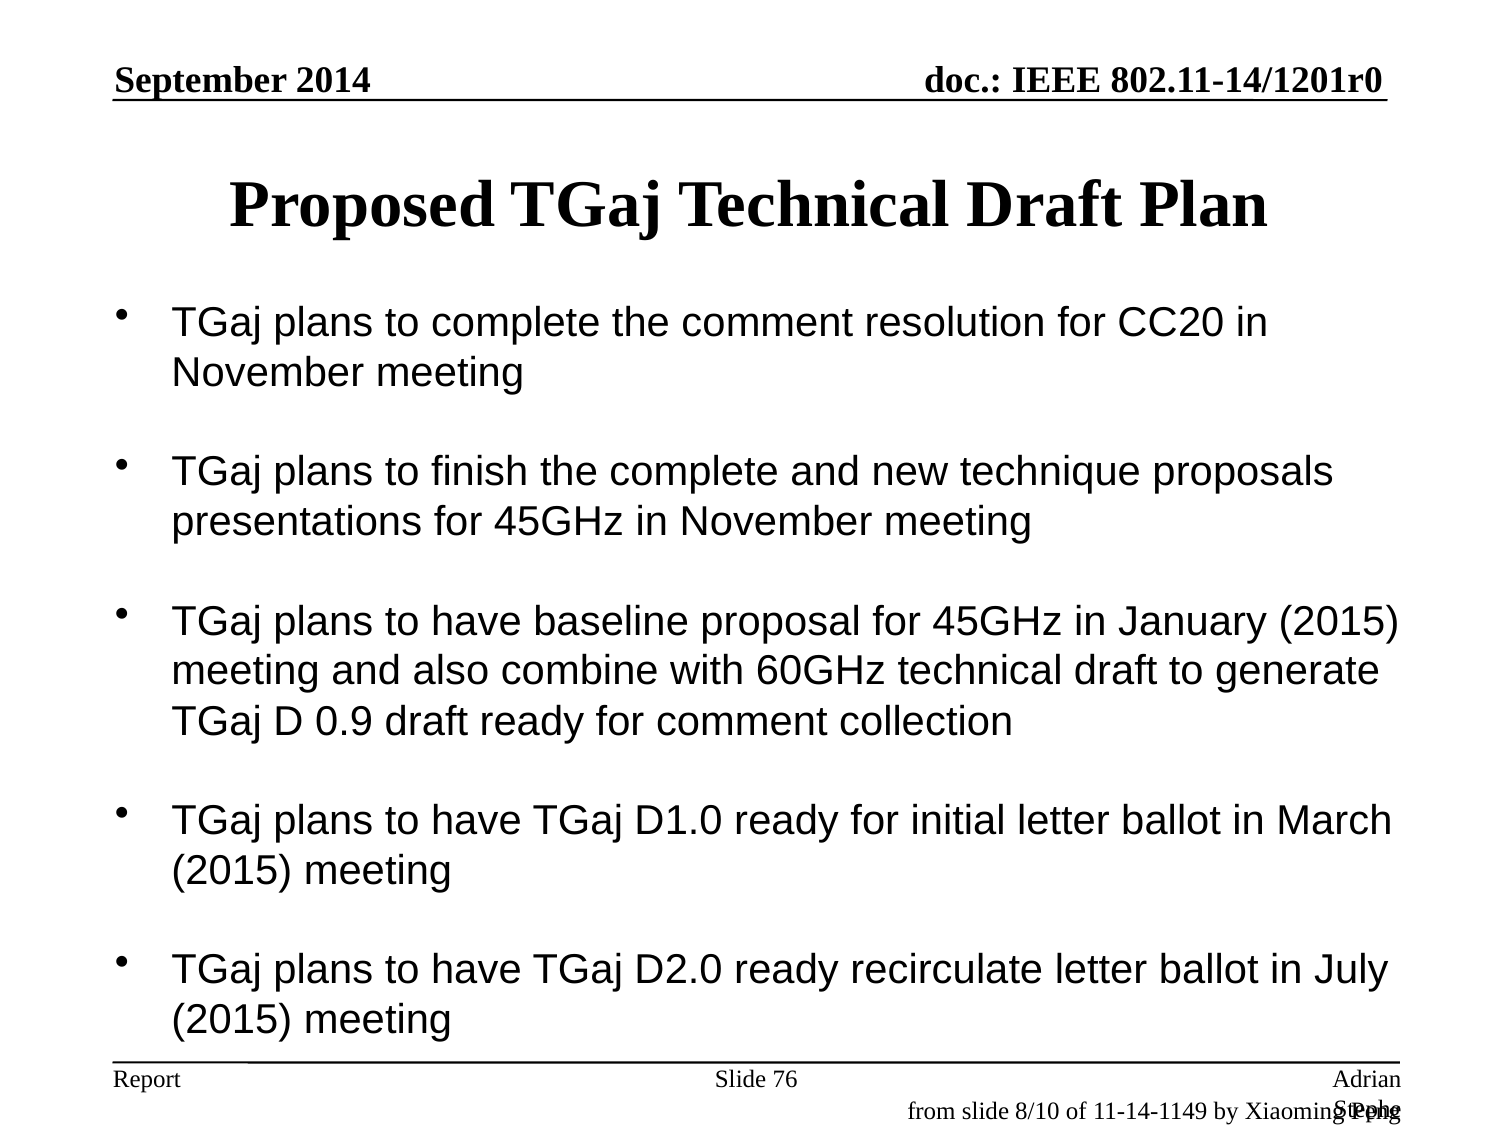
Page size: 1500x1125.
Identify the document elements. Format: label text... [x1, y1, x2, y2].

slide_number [114, 54, 374, 101]
footer Adrian Stephens, Intel Corporation [1324, 1061, 1402, 1087]
title Proposed TGaj Technical Draft Plan [112, 112, 1388, 287]
list TGaj plans to complete the comment resolution for CC20 in November meeting TGaj plans to finish the complete and new technique proposals presentations for 45GHz in November meeting TGaj plans to have baseline proposal for 45GHz in January (2015) meeting and also combine with 60GHz technical draft to generate TGaj D 0.9 draft ready for comment collection TGaj plans to have TGaj D1.0 ready for initial letter ballot in March (2015) meeting TGaj plans to have TGaj D2.0 ready recirculate letter ballot in July (2015) meeting [99, 287, 1463, 1063]
text_box from slide 8/10 of 11-14-1149 by Xiaoming Peng [343, 1087, 1417, 1125]
slide_number Slide 76 [712, 1061, 800, 1087]
